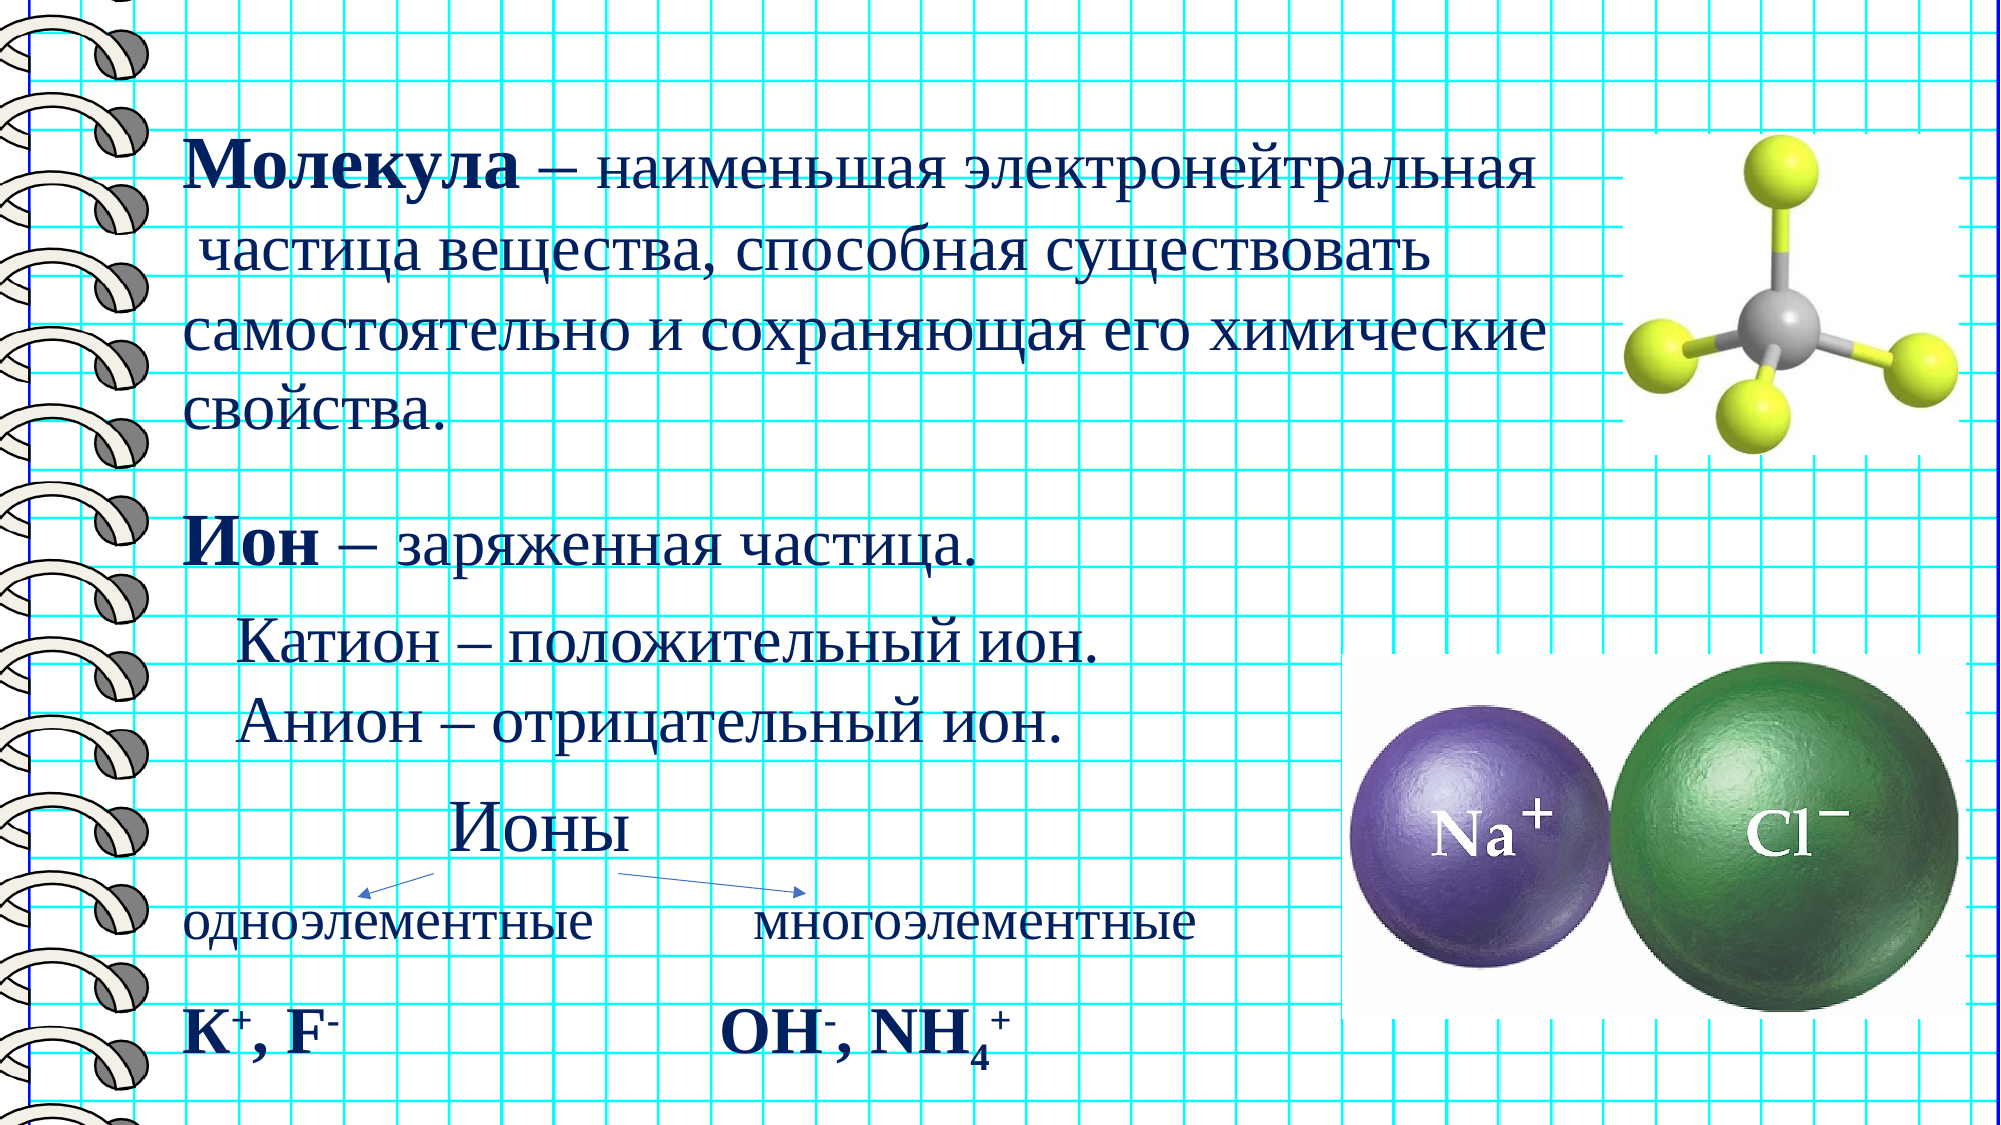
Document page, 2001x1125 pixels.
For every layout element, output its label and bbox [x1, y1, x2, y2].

picture [0, 0, 2000, 1125]
text_box [357, 873, 434, 897]
text_box [618, 873, 807, 894]
